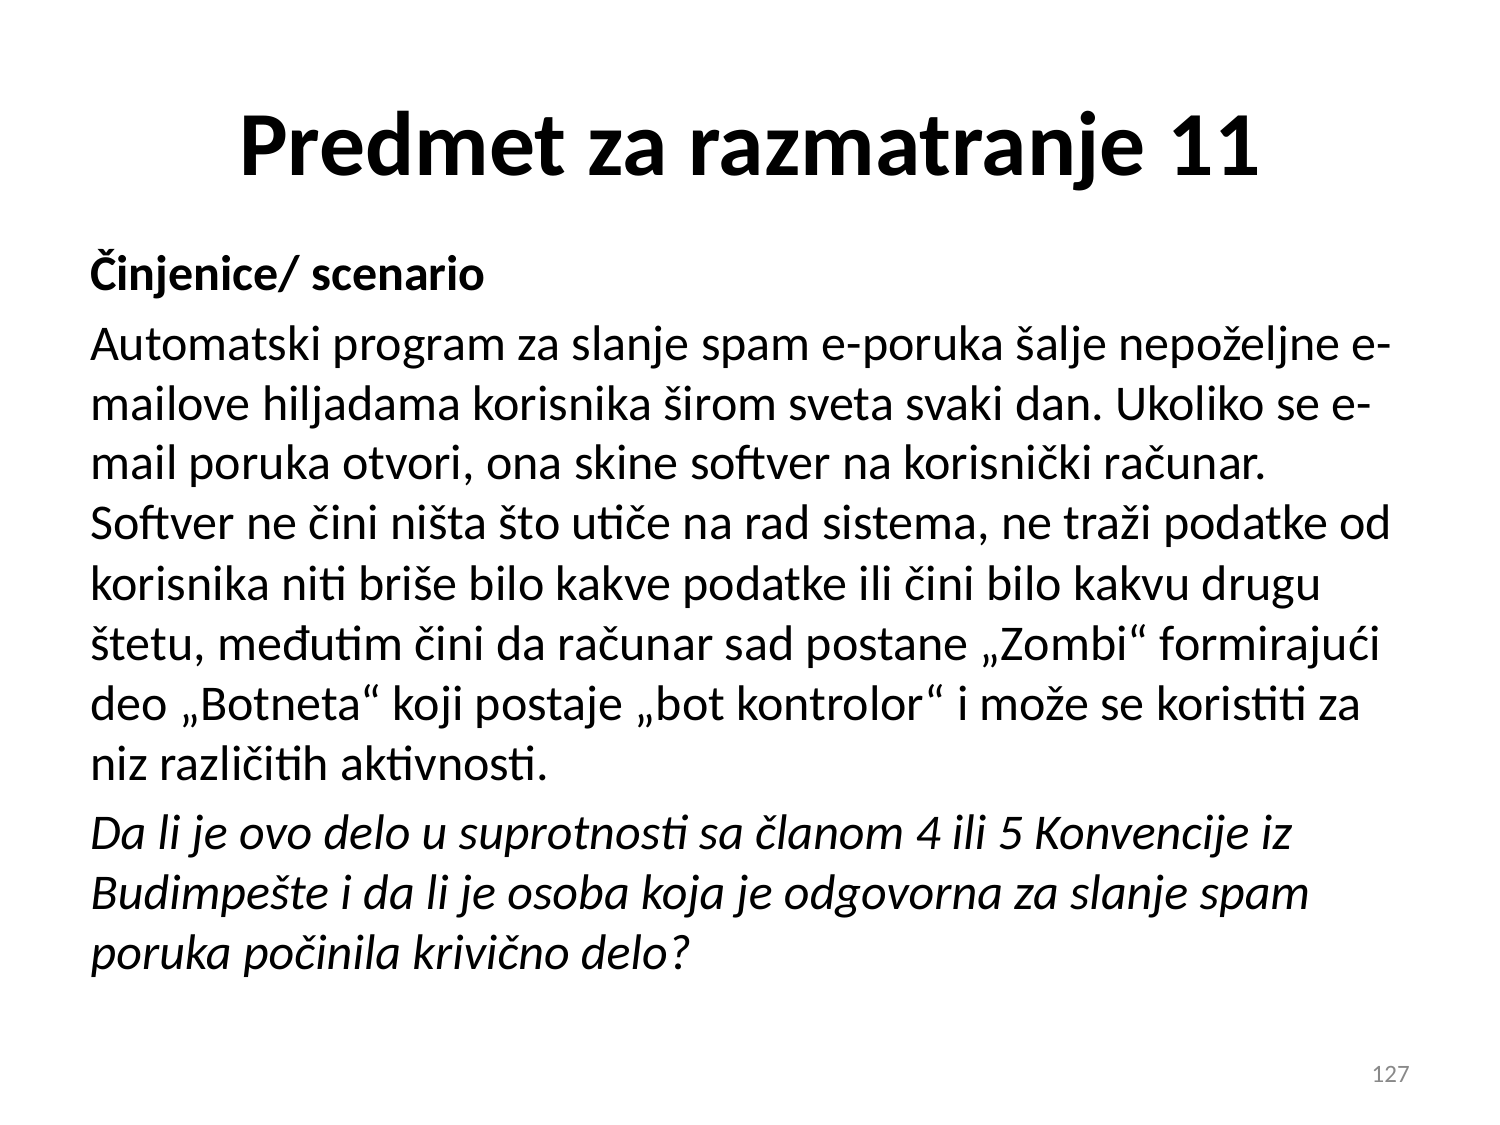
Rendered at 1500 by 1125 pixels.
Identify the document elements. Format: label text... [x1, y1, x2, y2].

list Činjenice/ scenario Automatski program za slanje spam e-poruka šalje nepoželjne e-mailove hiljadama korisnika širom sveta svaki dan. Ukoliko se e-mail poruka otvori, ona skine softver na korisnički računar. Softver ne čini ništa što utiče na rad sistema, ne traži podatke od korisnika niti briše bilo kakve podatke ili čini bilo kakvu drugu štetu, međutim čini da računar sad postane „Zombi“ formirajući deo „Botneta“ koji postaje „bot kontrolor“ i može se koristiti za niz različitih aktivnosti. Da li je ovo delo u suprotnosti sa članom 4 ili 5 Konvencije iz Budimpešte i da li je osoba koja je odgovorna za slanje spam poruka počinila krivično delo? [74, 232, 1426, 1048]
slide_number 127 [1074, 1042, 1425, 1103]
title Predmet za razmatranje 11 [74, 44, 1426, 232]
